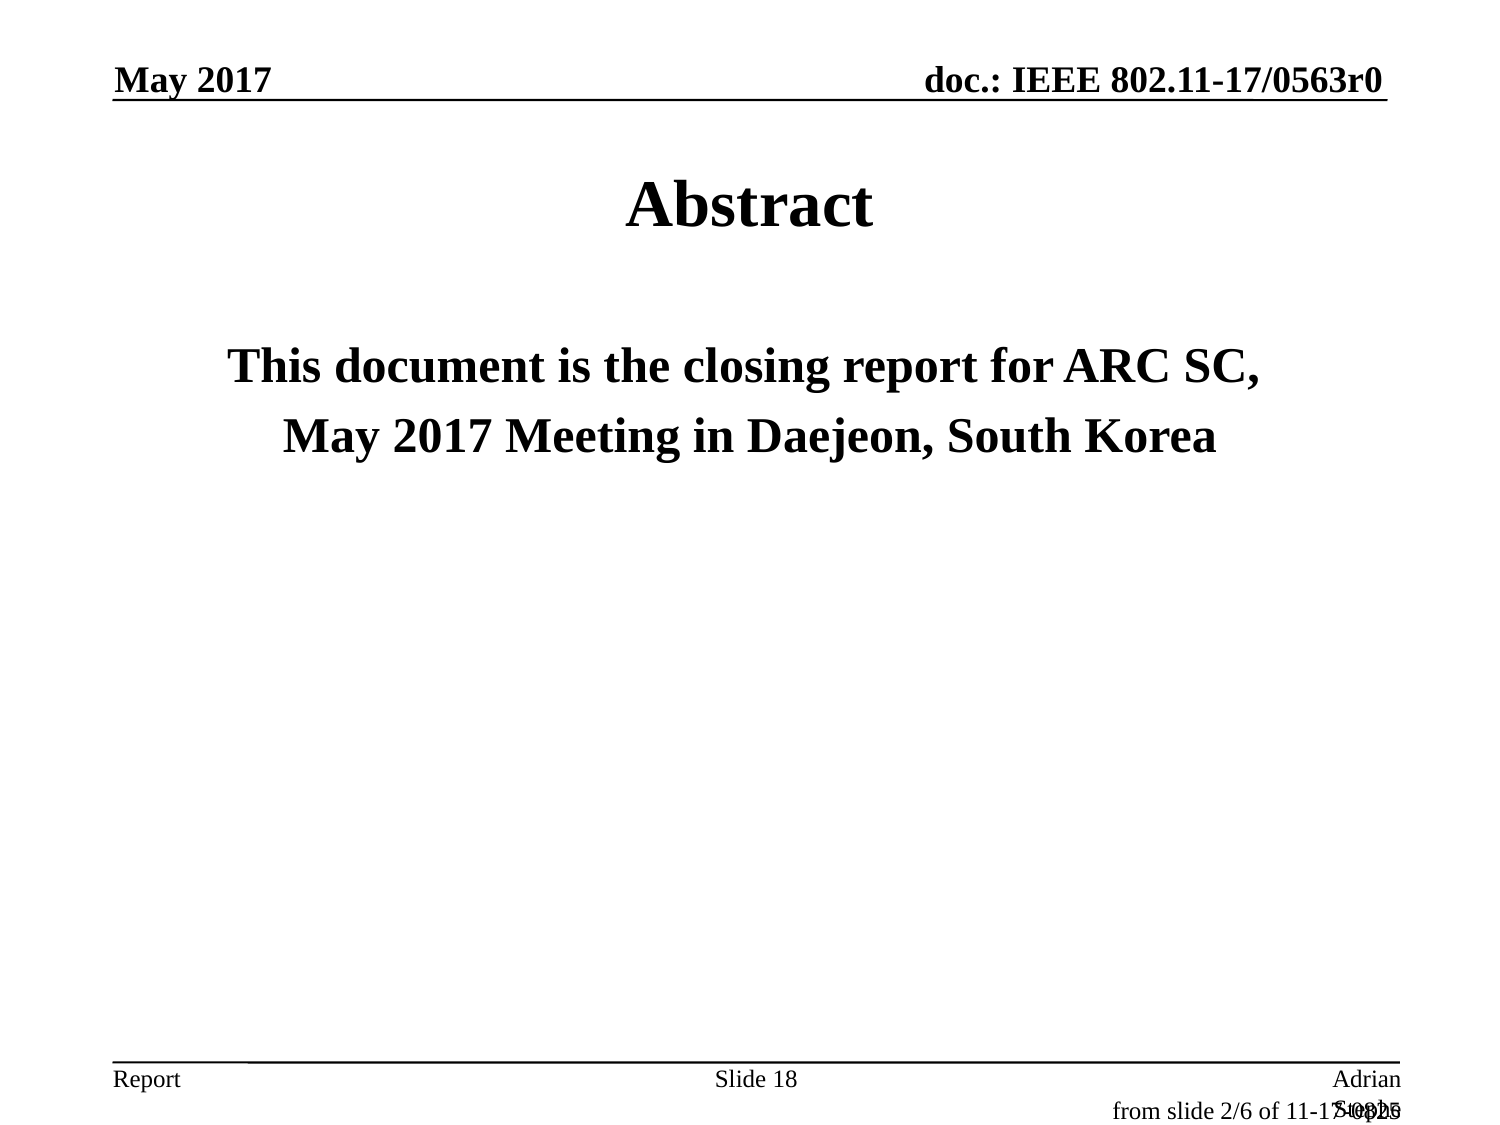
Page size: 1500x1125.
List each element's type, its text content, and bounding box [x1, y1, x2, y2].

list This document is the closing report for ARC SC, May 2017 Meeting in Daejeon, South Korea [112, 324, 1388, 1000]
slide_number Slide 18 [711, 1061, 801, 1093]
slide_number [114, 54, 374, 101]
text_box from slide 2/6 of 11-17-0825 [343, 1087, 1417, 1125]
footer Adrian Stephens, Intel Corporation [1324, 1061, 1402, 1093]
title Abstract [112, 112, 1388, 288]
